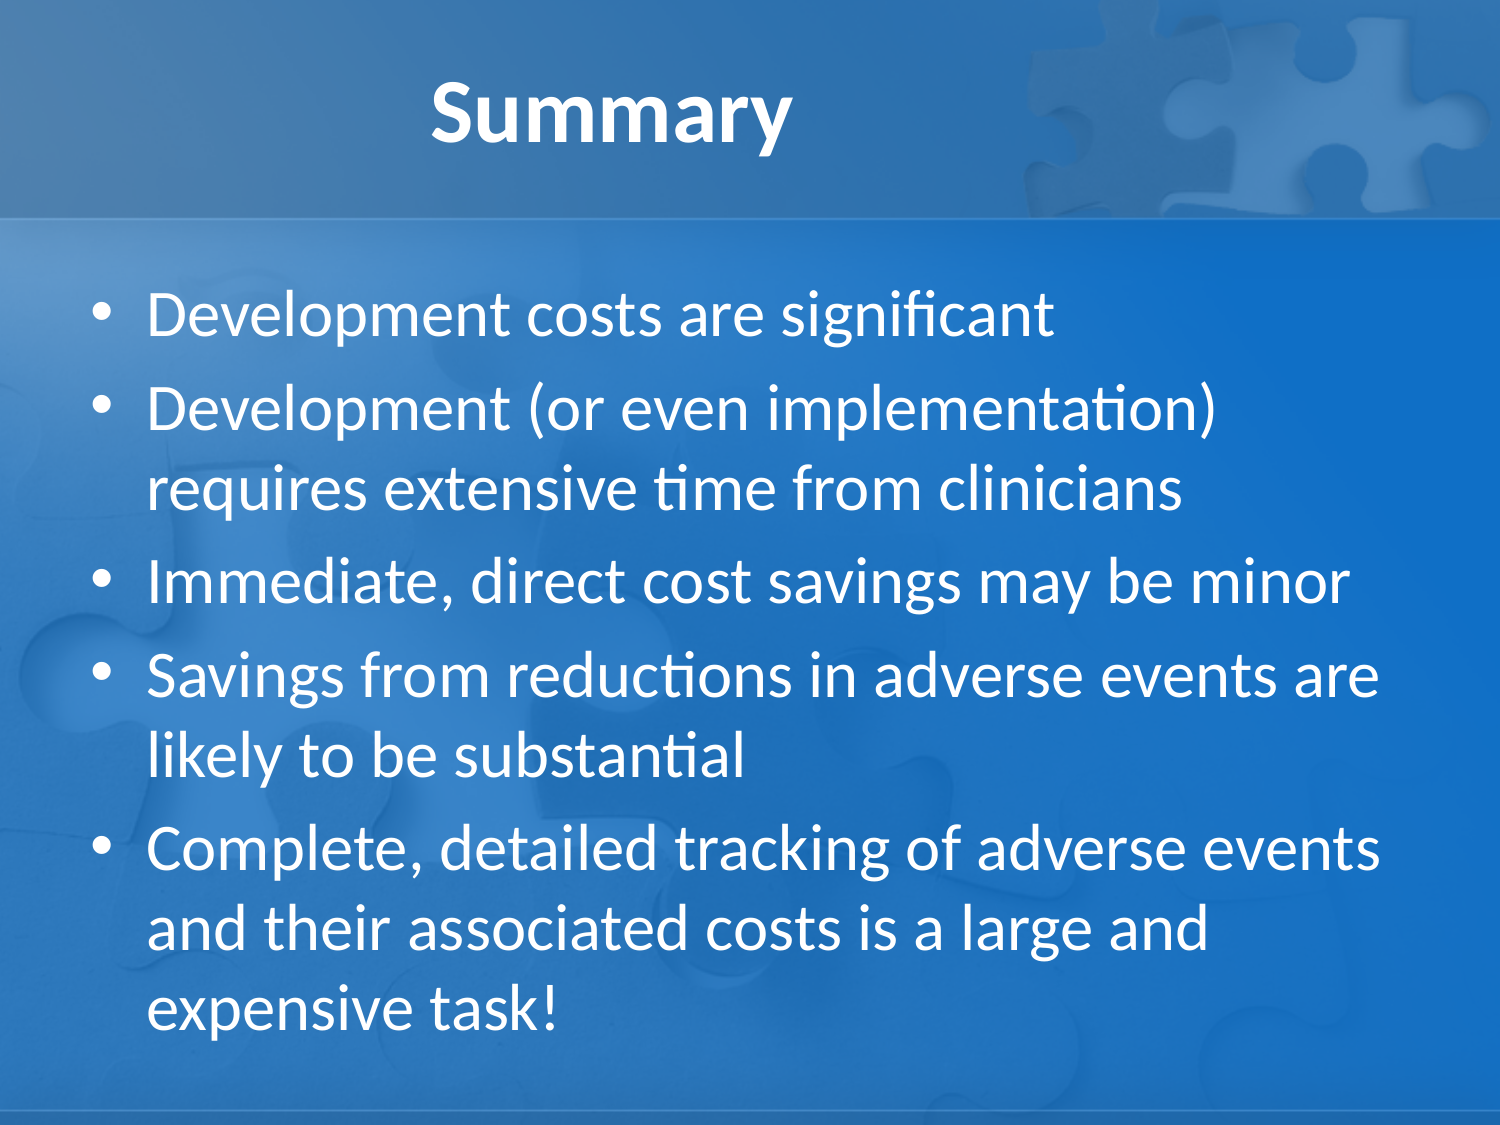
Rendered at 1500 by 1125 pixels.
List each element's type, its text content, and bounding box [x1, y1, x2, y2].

picture [0, 0, 1500, 1125]
list Development costs are significant Development (or even implementation) requires extensive time from clinicians Immediate, direct cost savings may be minor Savings from reductions in adverse events are likely to be substantial Complete, detailed tracking of adverse events and their associated costs is a large and expensive task! [75, 262, 1425, 1075]
title Summary [0, 12, 1225, 200]
